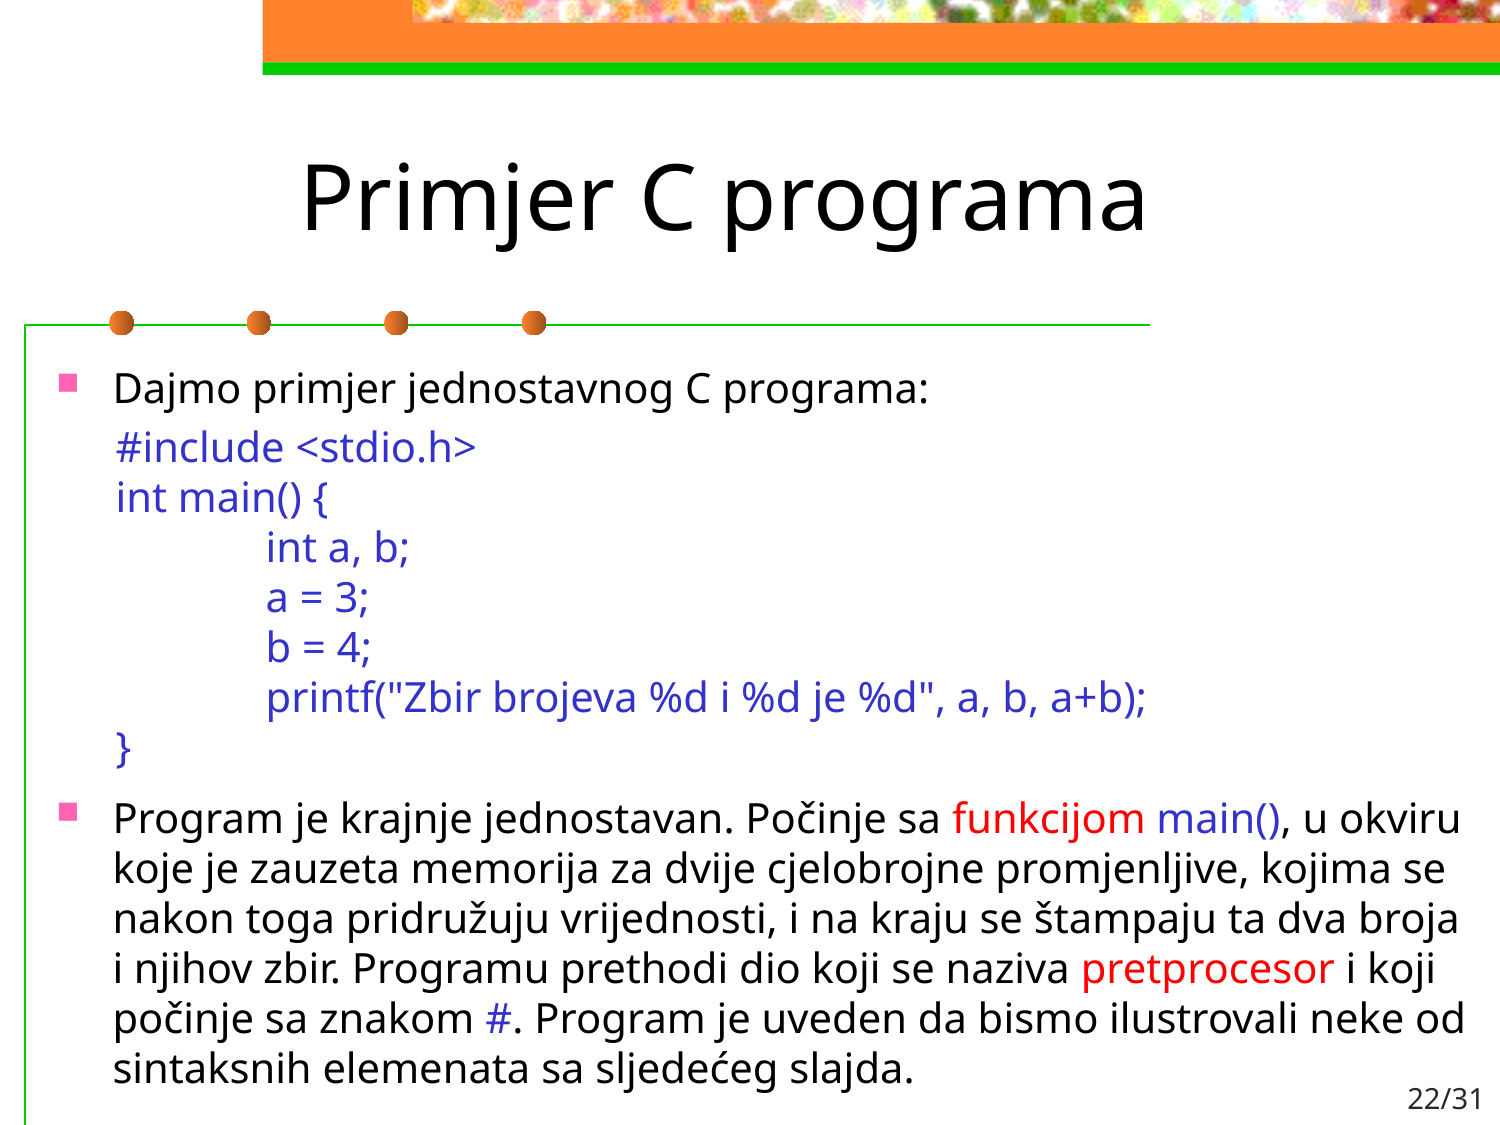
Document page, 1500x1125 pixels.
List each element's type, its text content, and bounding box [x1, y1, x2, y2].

list Dajmo primjer jednostavnog C programa: #include <stdio.h> int main() { int a, b; a = 3; b = 4; printf("Zbir brojeva %d i %d je %d", a, b, a+b); } Program je krajnje jednostavan. Počinje sa funkcijom main(), u okviru koje je zauzeta memorija za dvije cjelobrojne promjenljive, kojima se nakon toga pridružuju vrijednosti, i na kraju se štampaju ta dva broja i njihov zbir. Programu prethodi dio koji se naziva pretprocesor i koji počinje sa znakom #. Program je uveden da bismo ilustrovali neke od sintaksnih elemenata sa sljedećeg slajda. [41, 354, 1483, 1106]
picture [412, 0, 1500, 23]
text_box 22/31 [1374, 1072, 1500, 1123]
title Primjer C programa [87, 99, 1363, 288]
